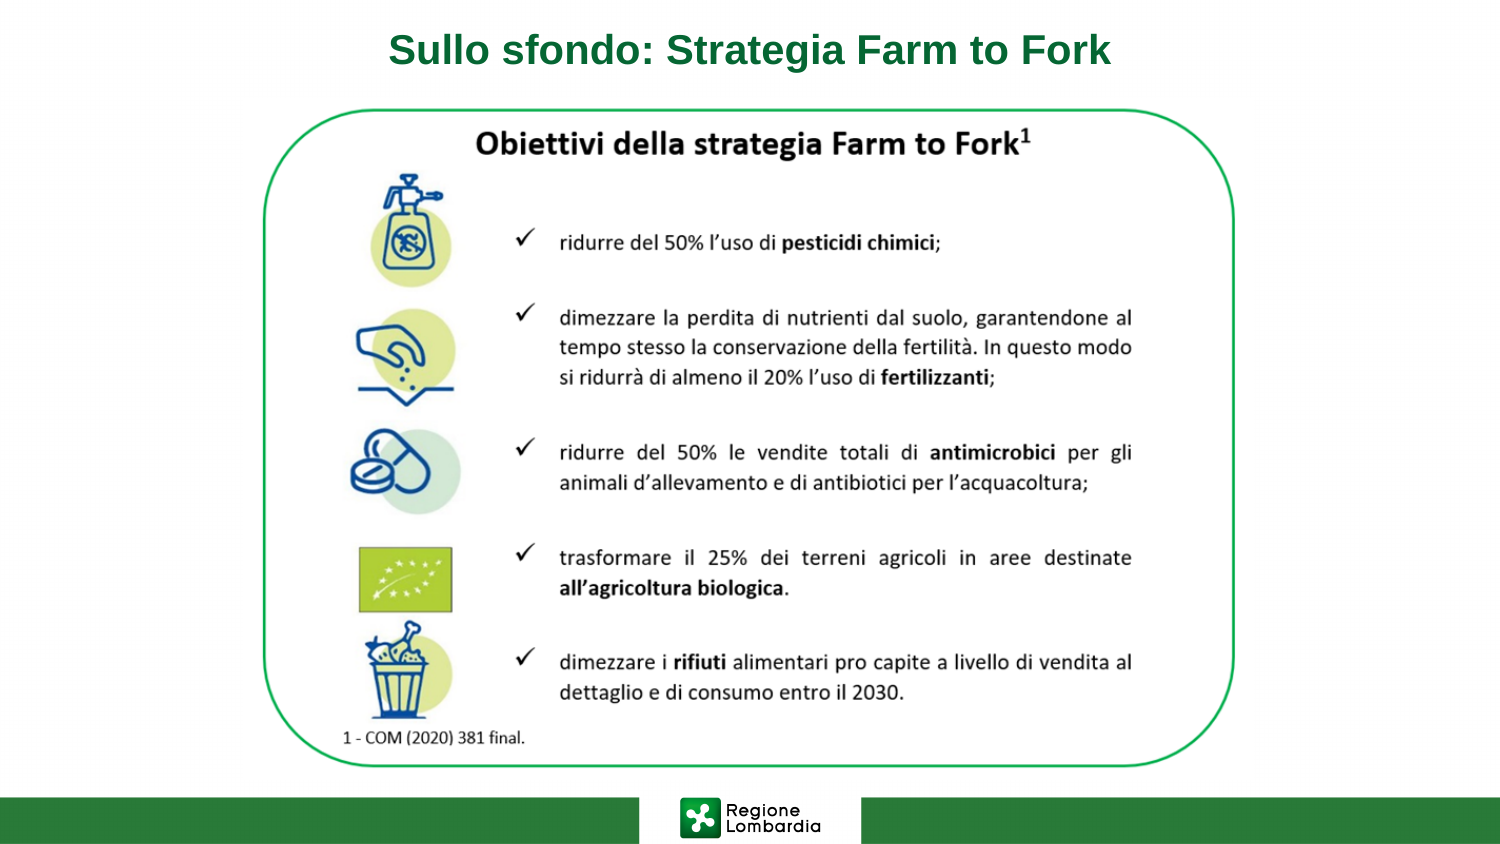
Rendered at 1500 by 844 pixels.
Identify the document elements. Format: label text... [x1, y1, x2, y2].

title Sullo sfondo: Strategia Farm to Fork [112, 4, 1388, 92]
picture [0, 0, 1500, 844]
